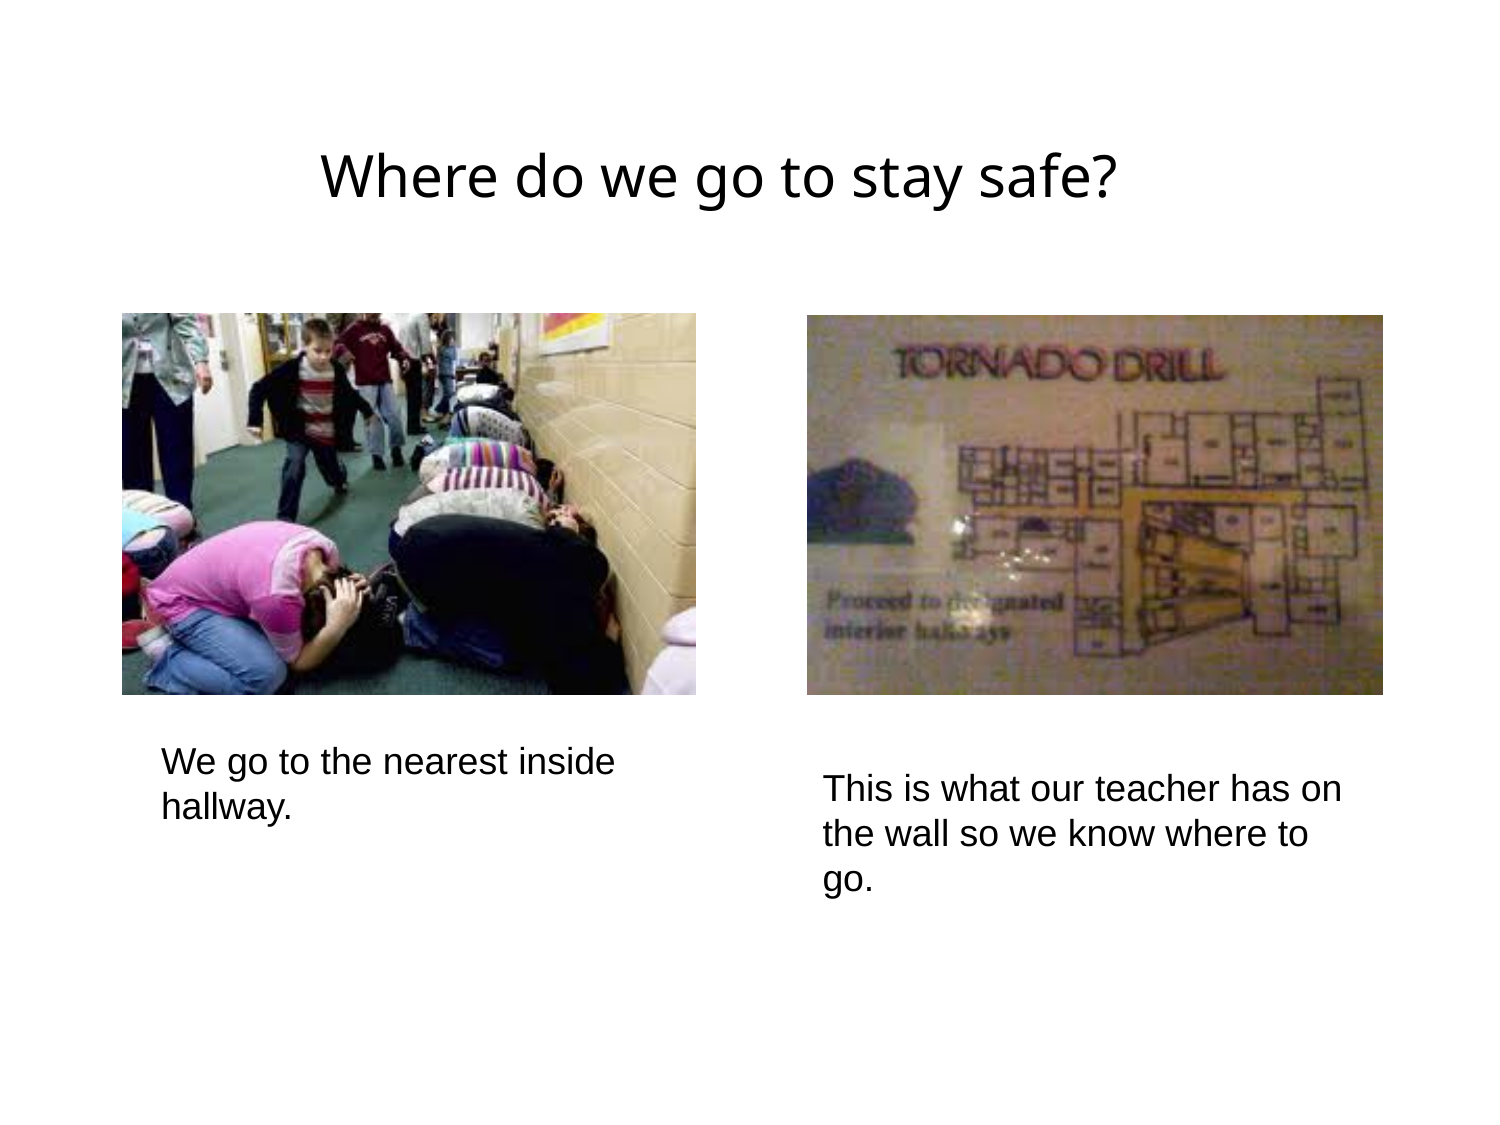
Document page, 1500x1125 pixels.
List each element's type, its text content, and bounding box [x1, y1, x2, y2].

picture [122, 313, 696, 696]
text_box Where do we go to stay safe? [146, 131, 1292, 217]
picture [807, 315, 1384, 696]
text_box This is what our teacher has on the wall so we know where to go. [807, 756, 1383, 907]
text_box We go to the nearest inside hallway. [146, 730, 696, 835]
